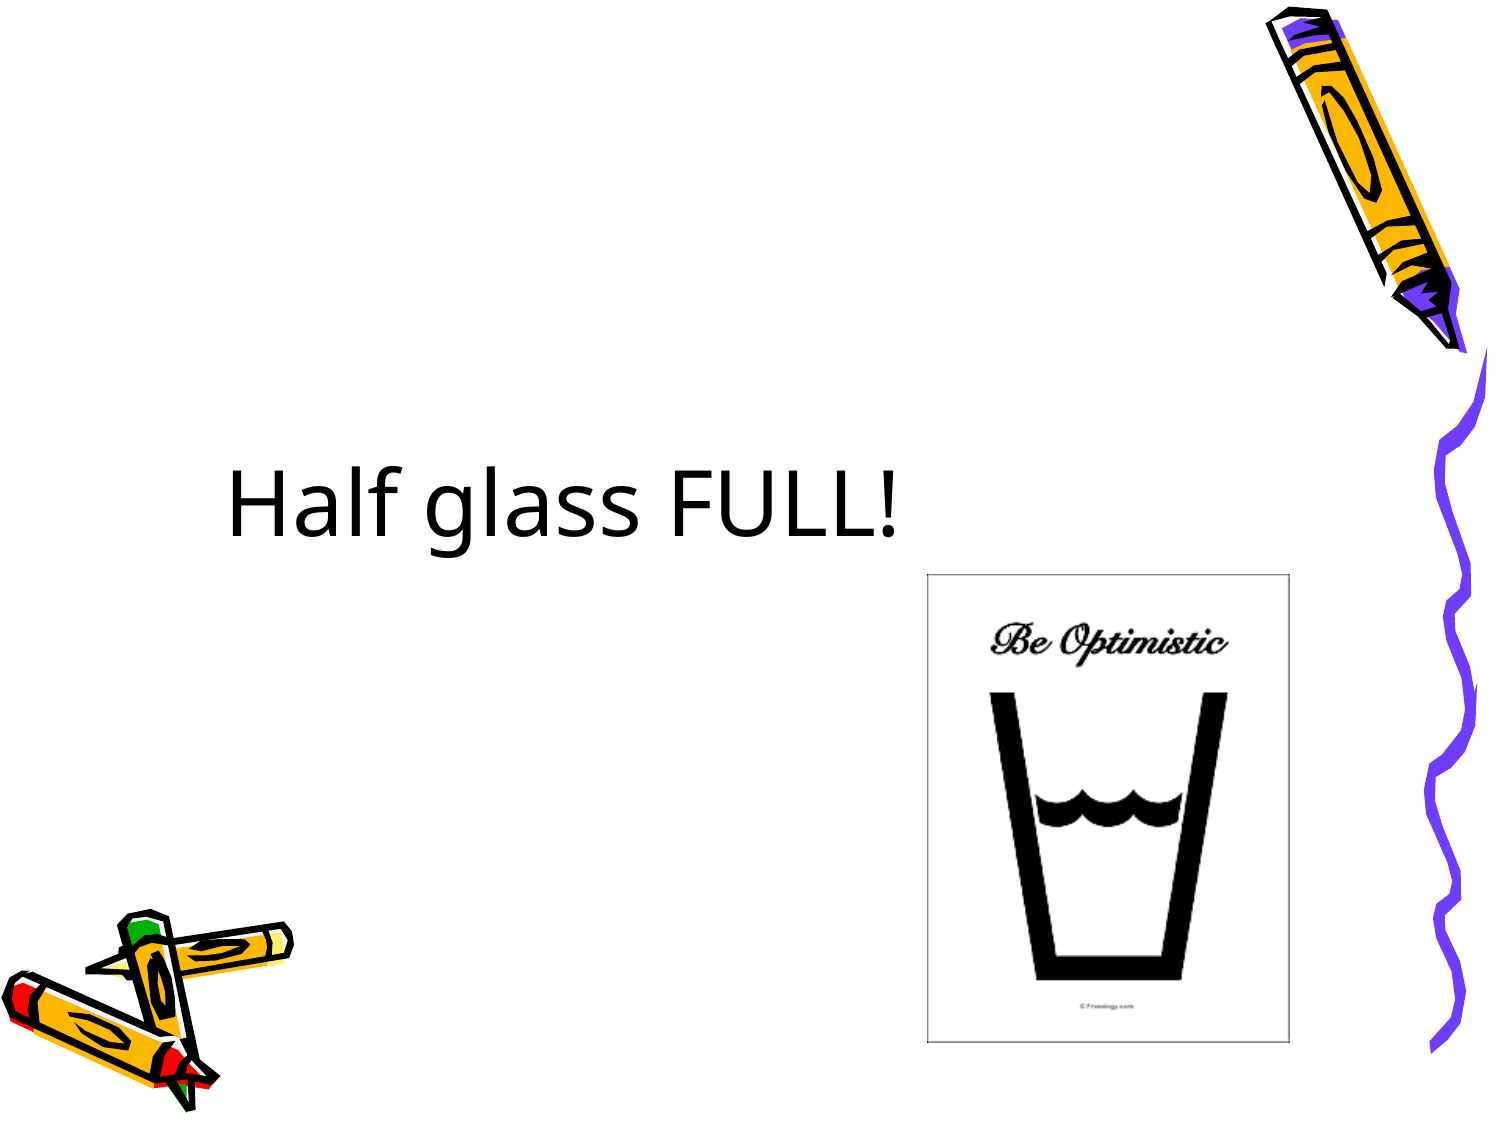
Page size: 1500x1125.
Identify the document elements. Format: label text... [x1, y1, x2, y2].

title Half glass FULL! [0, 24, 1128, 563]
picture [926, 573, 1290, 1044]
